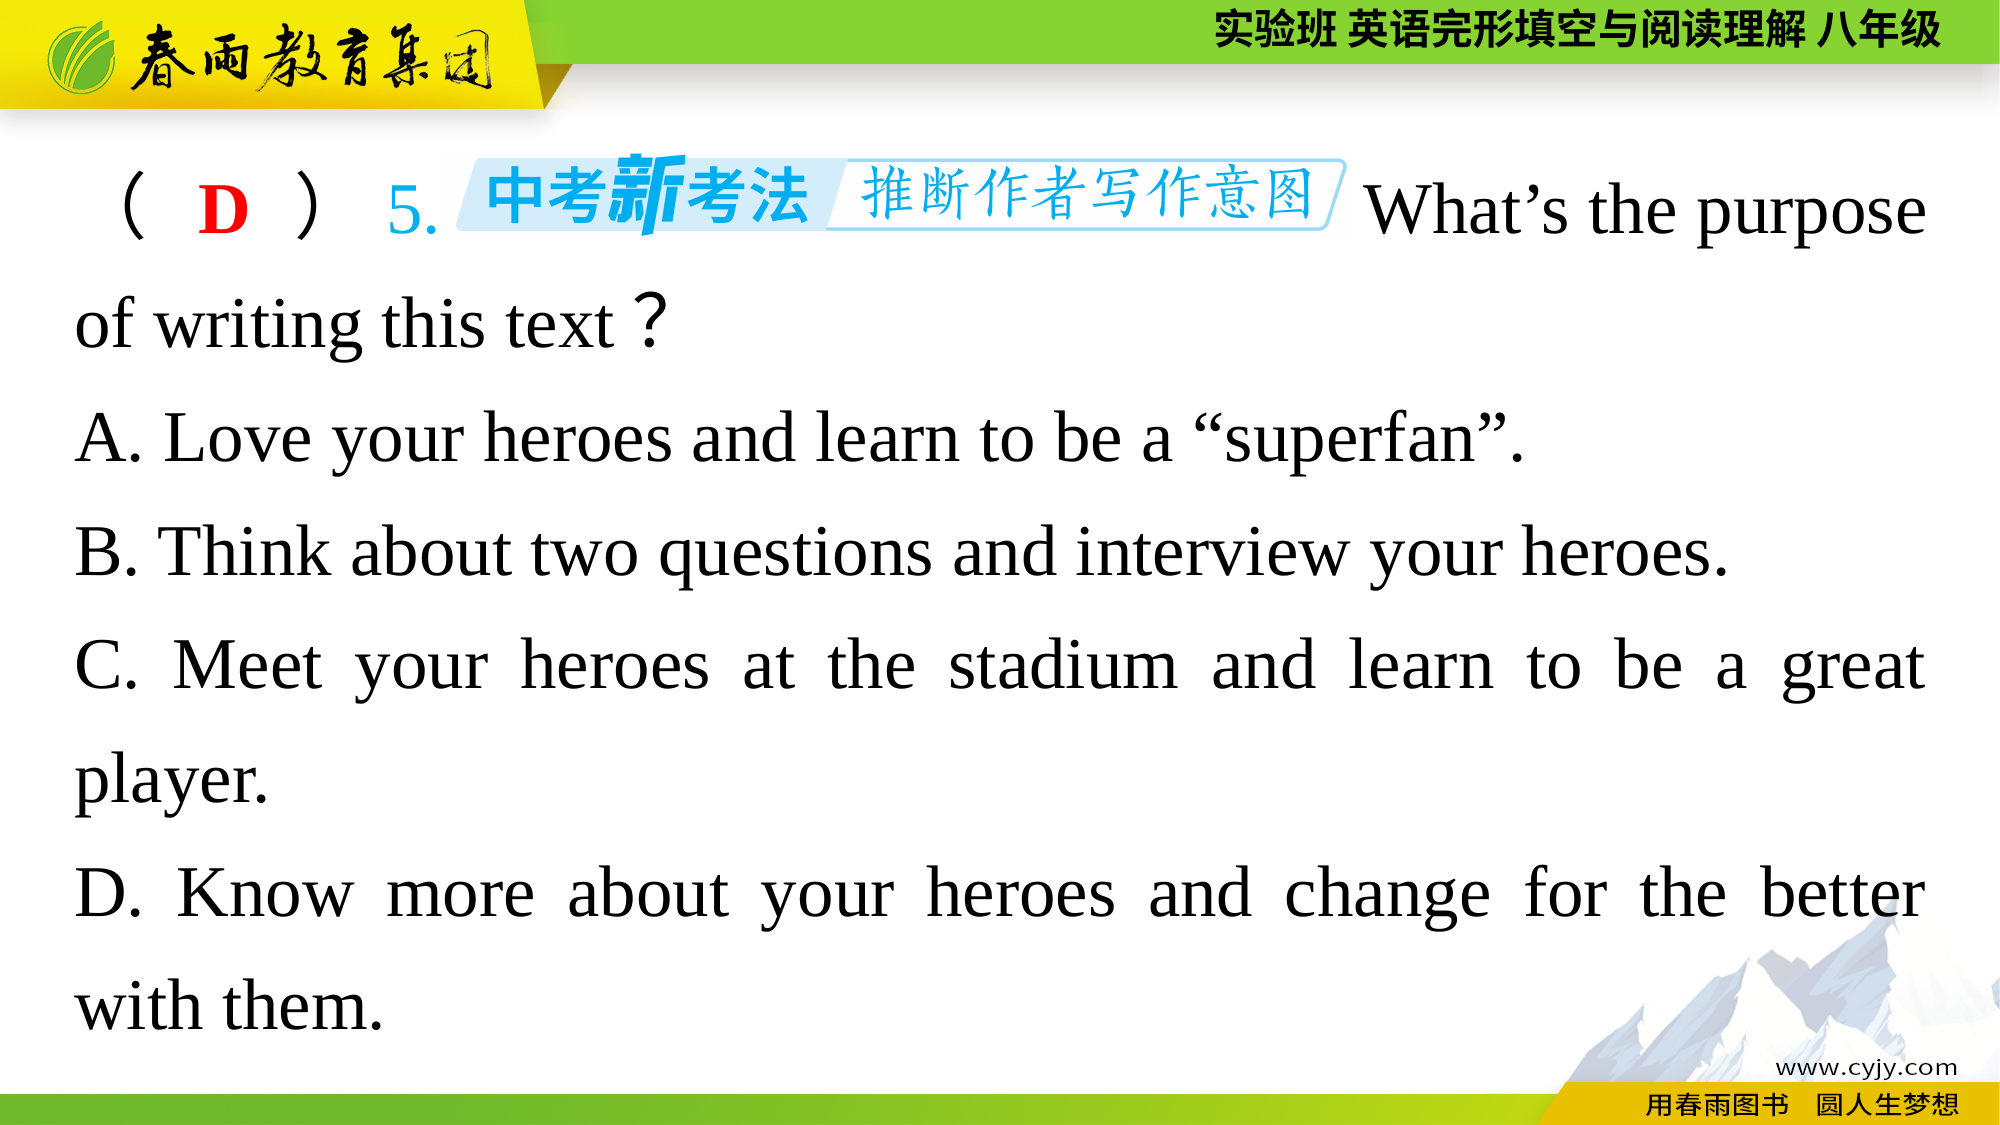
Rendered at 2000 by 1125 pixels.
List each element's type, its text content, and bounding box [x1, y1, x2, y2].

text_box D [183, 127, 267, 256]
picture [0, 0, 2000, 1125]
list （ ）5. What’s the purpose of writing this text？ A. Love your heroes and learn to be a “superfan”. B. Think about two questions and interview your heroes. C. Meet your heroes at the stadium and learn to be a great player. D. Know more about your heroes and change for the better with them. [59, 127, 1944, 1050]
